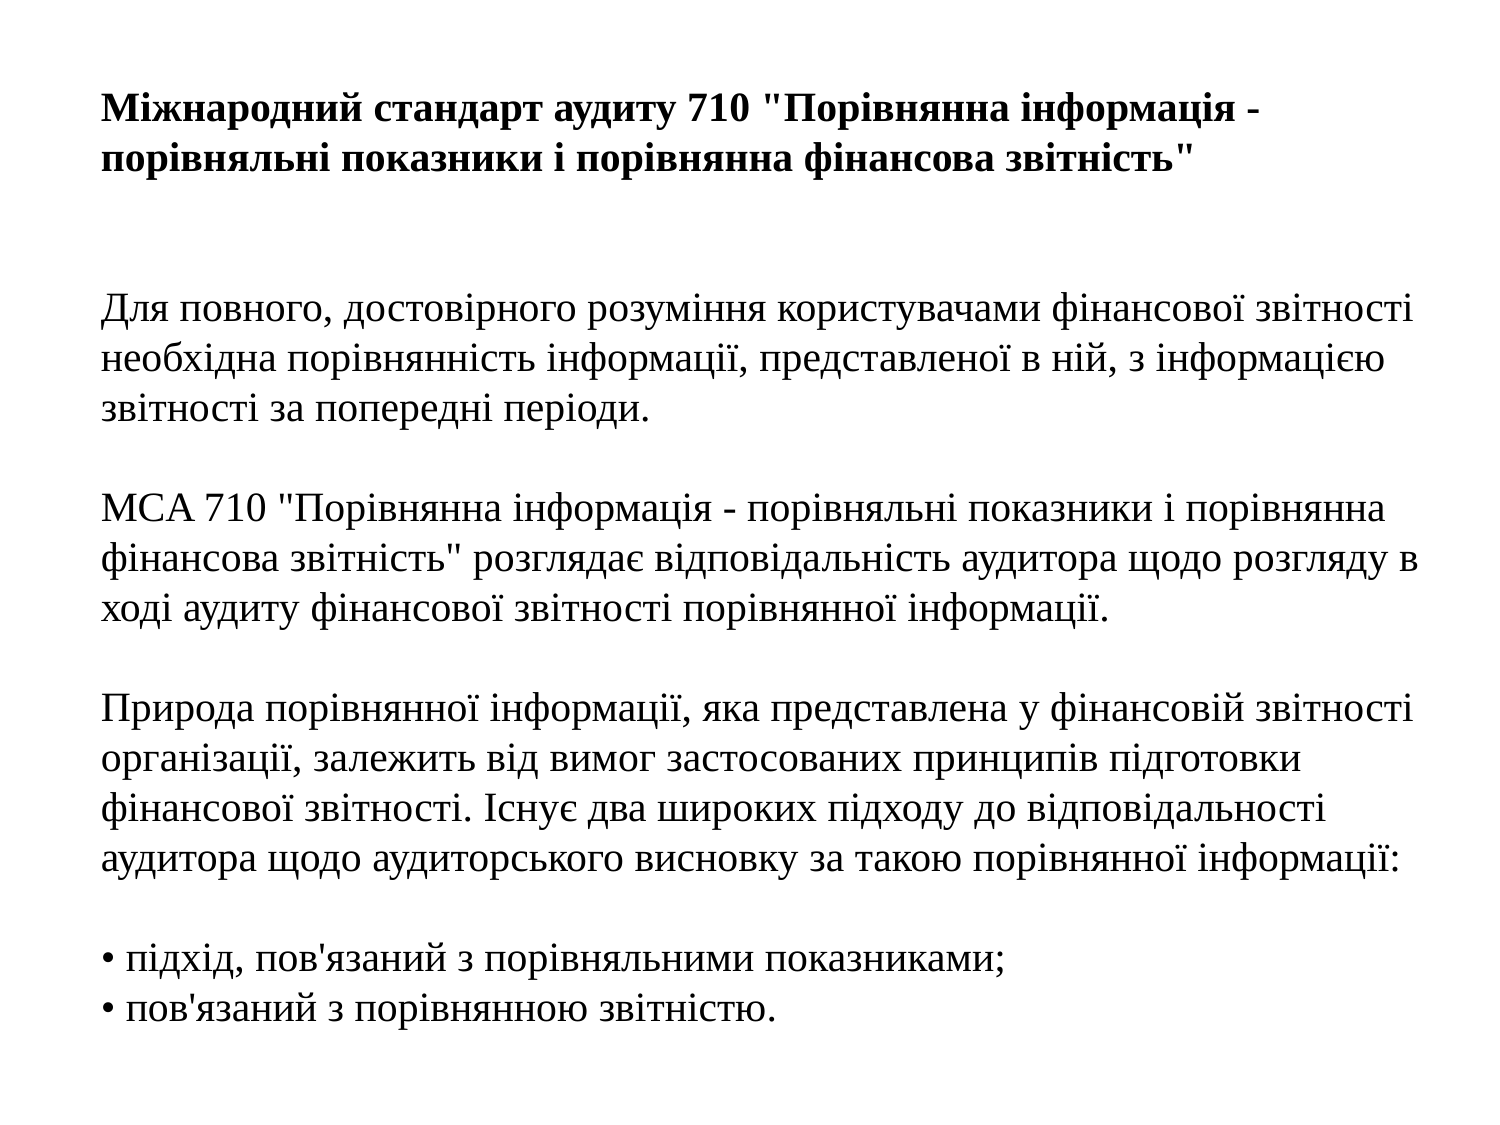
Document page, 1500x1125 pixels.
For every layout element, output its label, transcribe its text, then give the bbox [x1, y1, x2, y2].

title Міжнародний стандарт аудиту 710 "Порівнянна інформація - порівняльні показники і порівнянна фінансова звітність" Для повного, достовірного розуміння користувачами фінансової звітності необхідна порівнянність інформації, представленої в ній, з інформацією звітності за попередні періоди. MCA 710 "Порівнянна інформація - порівняльні показники і порівнянна фінансова звітність" розглядає відповідальність аудитора щодо розгляду в ході аудиту фінансової звітності порівнянної інформації. Природа порівнянної інформації, яка представлена ​​у фінансовій звітності організації, залежить від вимог застосованих принципів підготовки фінансової звітності. Існує два широких підходу до відповідальності аудитора щодо аудиторського висновку за такою порівнянної інформації: • підхід, пов'язаний з порівняльними показниками; • пов'язаний з порівнянною звітністю. [100, 105, 1451, 1004]
